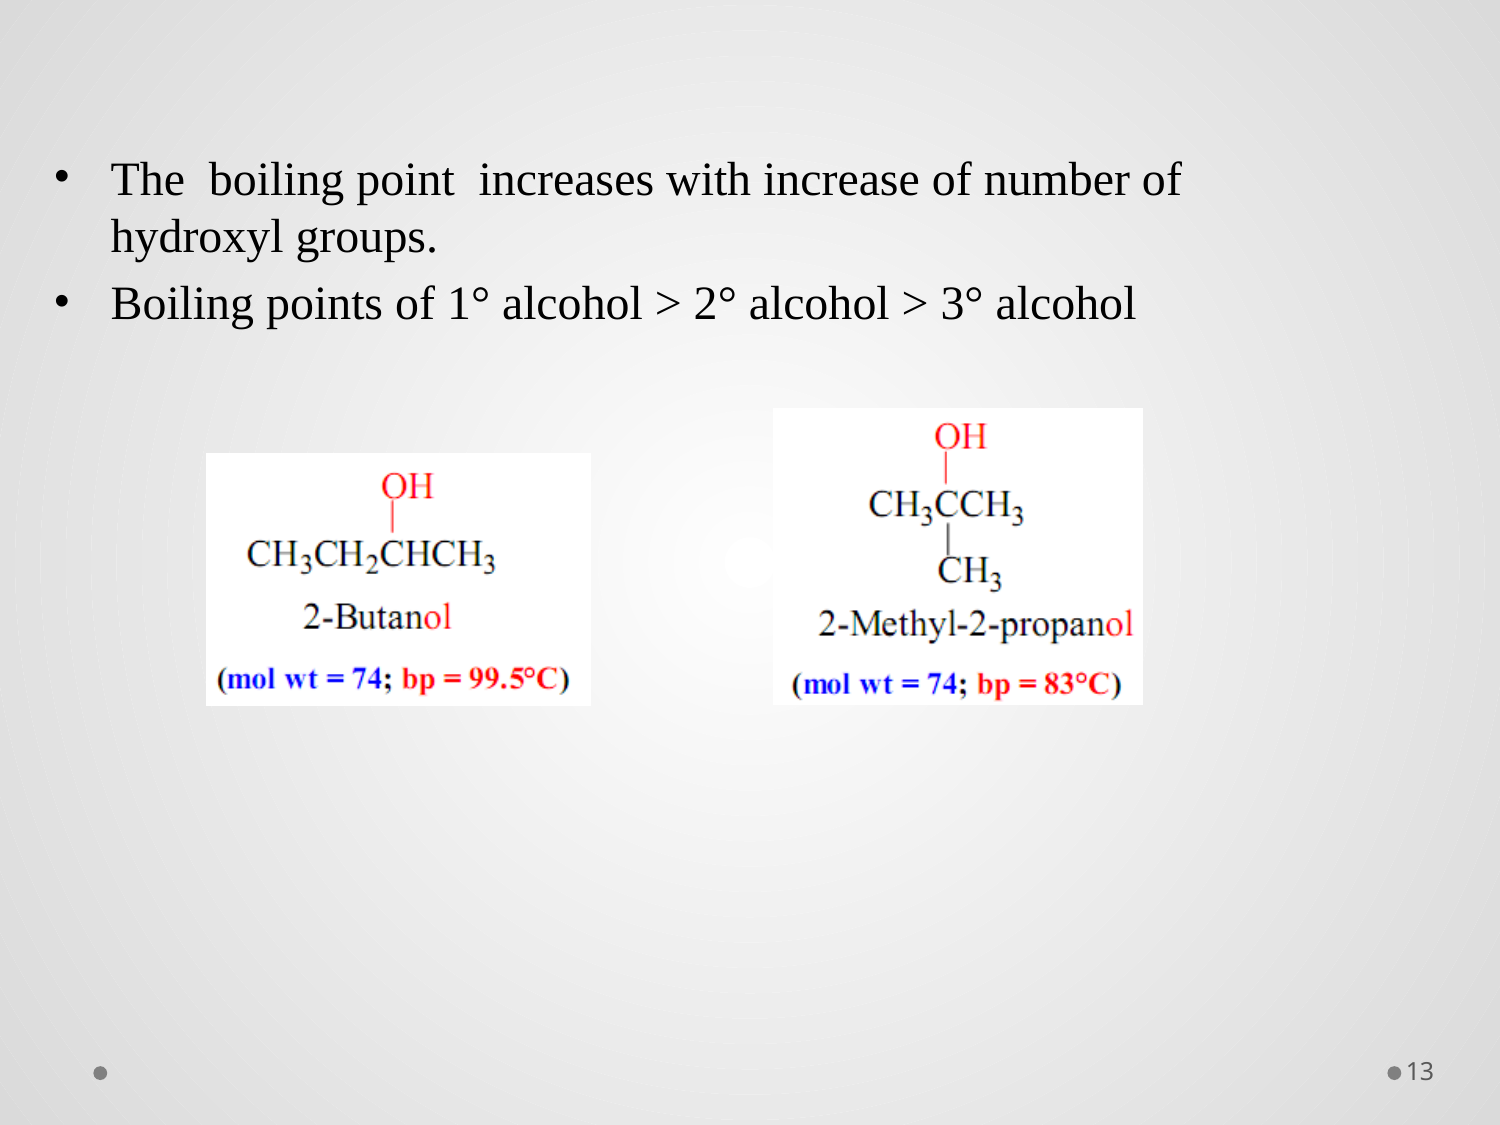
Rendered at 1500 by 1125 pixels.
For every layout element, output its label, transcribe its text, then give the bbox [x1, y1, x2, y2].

slide_number 13 [1401, 1042, 1494, 1103]
picture [206, 453, 592, 706]
picture [773, 408, 1143, 705]
text_box The boiling point increases with increase of number of hydroxyl groups. Boiling points of 1° alcohol > 2° alcohol > 3° alcohol [39, 139, 1257, 337]
